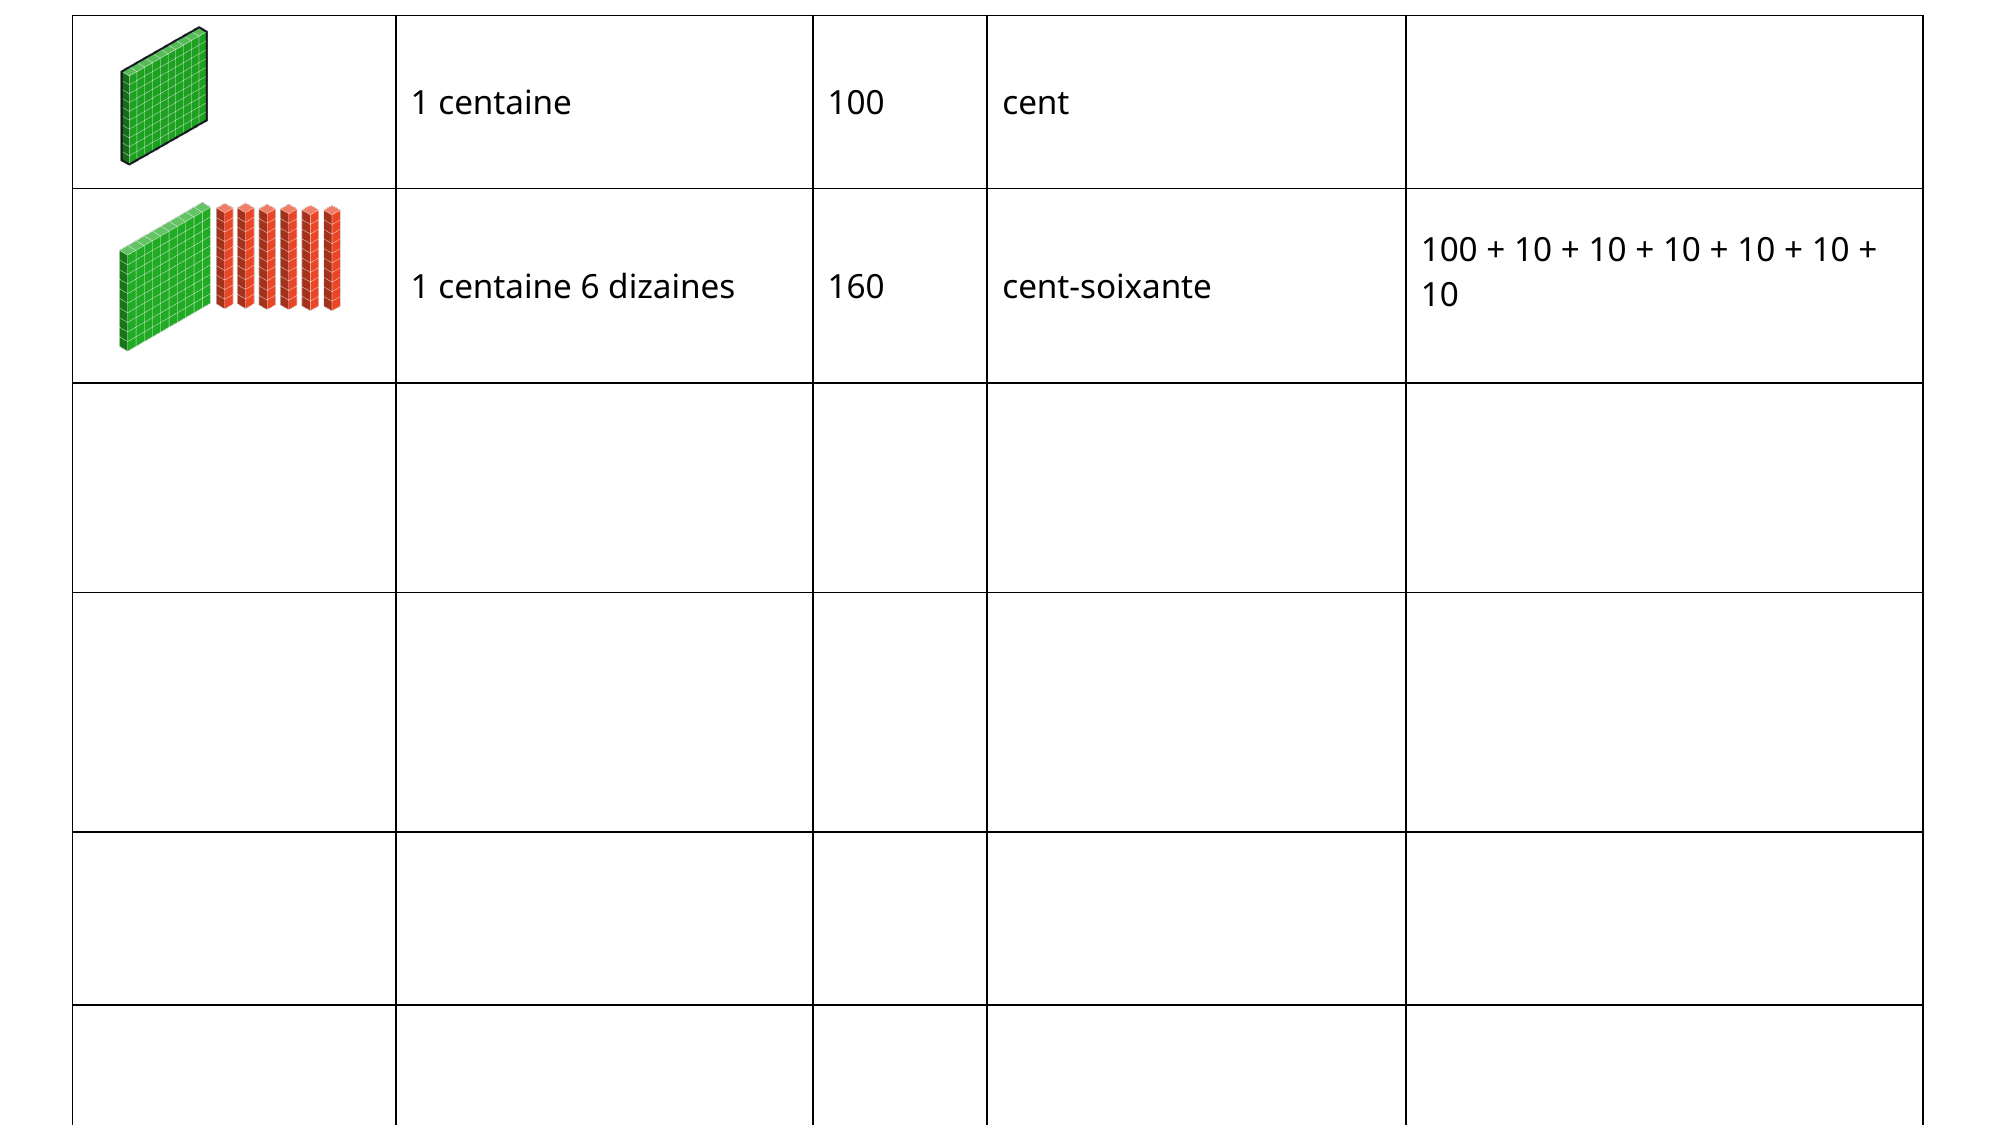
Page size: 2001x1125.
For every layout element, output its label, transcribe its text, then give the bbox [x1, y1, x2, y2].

table_cell [73, 833, 395, 1004]
table_cell [73, 384, 395, 592]
table_cell [397, 1006, 812, 1125]
table_cell 160 [814, 189, 986, 382]
table_cell [1407, 384, 1922, 592]
table_cell [814, 384, 986, 592]
table_cell [397, 833, 812, 1004]
table_cell [988, 833, 1405, 1004]
table_cell [988, 384, 1405, 592]
table_cell [814, 1006, 986, 1125]
table_cell [988, 1006, 1405, 1125]
table_cell [1407, 833, 1922, 1004]
table_cell [397, 384, 812, 592]
table_header [73, 16, 395, 188]
table_cell [73, 1006, 395, 1125]
table_cell [814, 593, 986, 831]
table_cell [73, 189, 395, 382]
picture [99, 183, 360, 370]
table_cell [73, 593, 395, 831]
table_header cent [988, 16, 1405, 188]
picture [103, 24, 215, 167]
table_header 100 [814, 16, 986, 188]
table_cell cent-soixante [988, 189, 1405, 382]
table_header 1 centaine [397, 16, 812, 188]
table_cell [1407, 593, 1922, 831]
table_cell [1407, 1006, 1922, 1125]
table_cell [397, 593, 812, 831]
table_cell 100 + 10 + 10 + 10 + 10 + 10 + 10 [1407, 189, 1922, 382]
table_cell [988, 593, 1405, 831]
table_header [1407, 16, 1922, 188]
table_cell 1 centaine 6 dizaines [397, 189, 812, 382]
table_cell [814, 833, 986, 1004]
